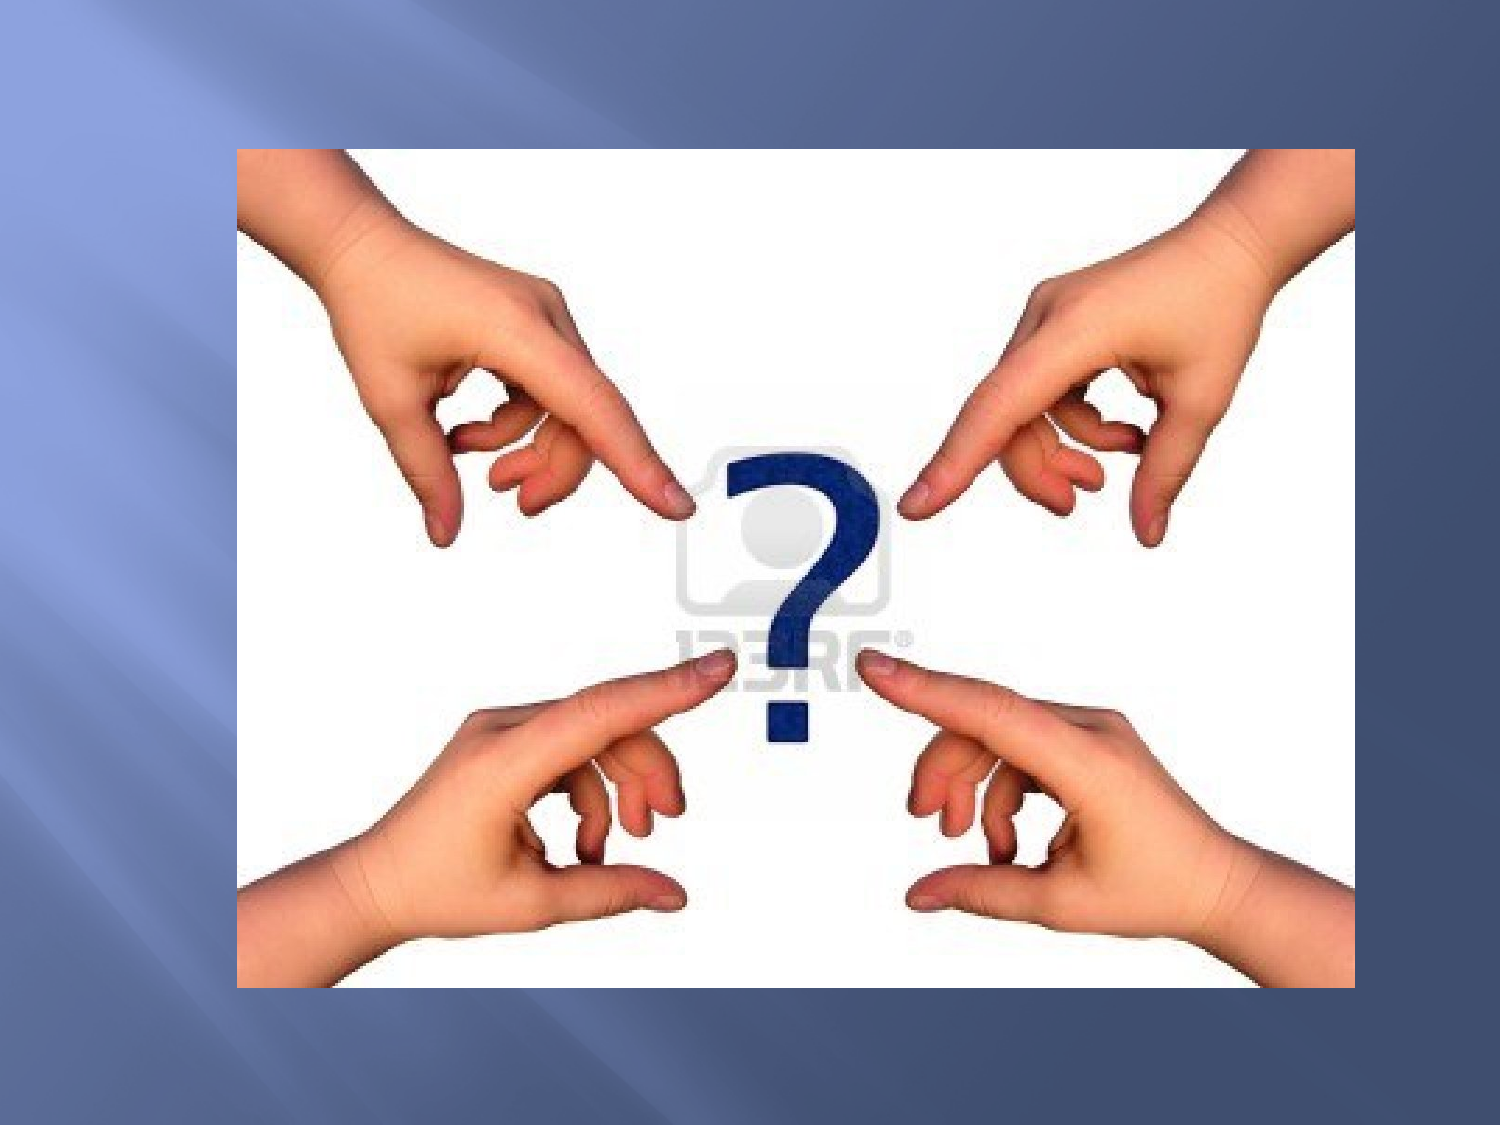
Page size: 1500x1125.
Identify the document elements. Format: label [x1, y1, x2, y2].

picture [237, 149, 1355, 988]
